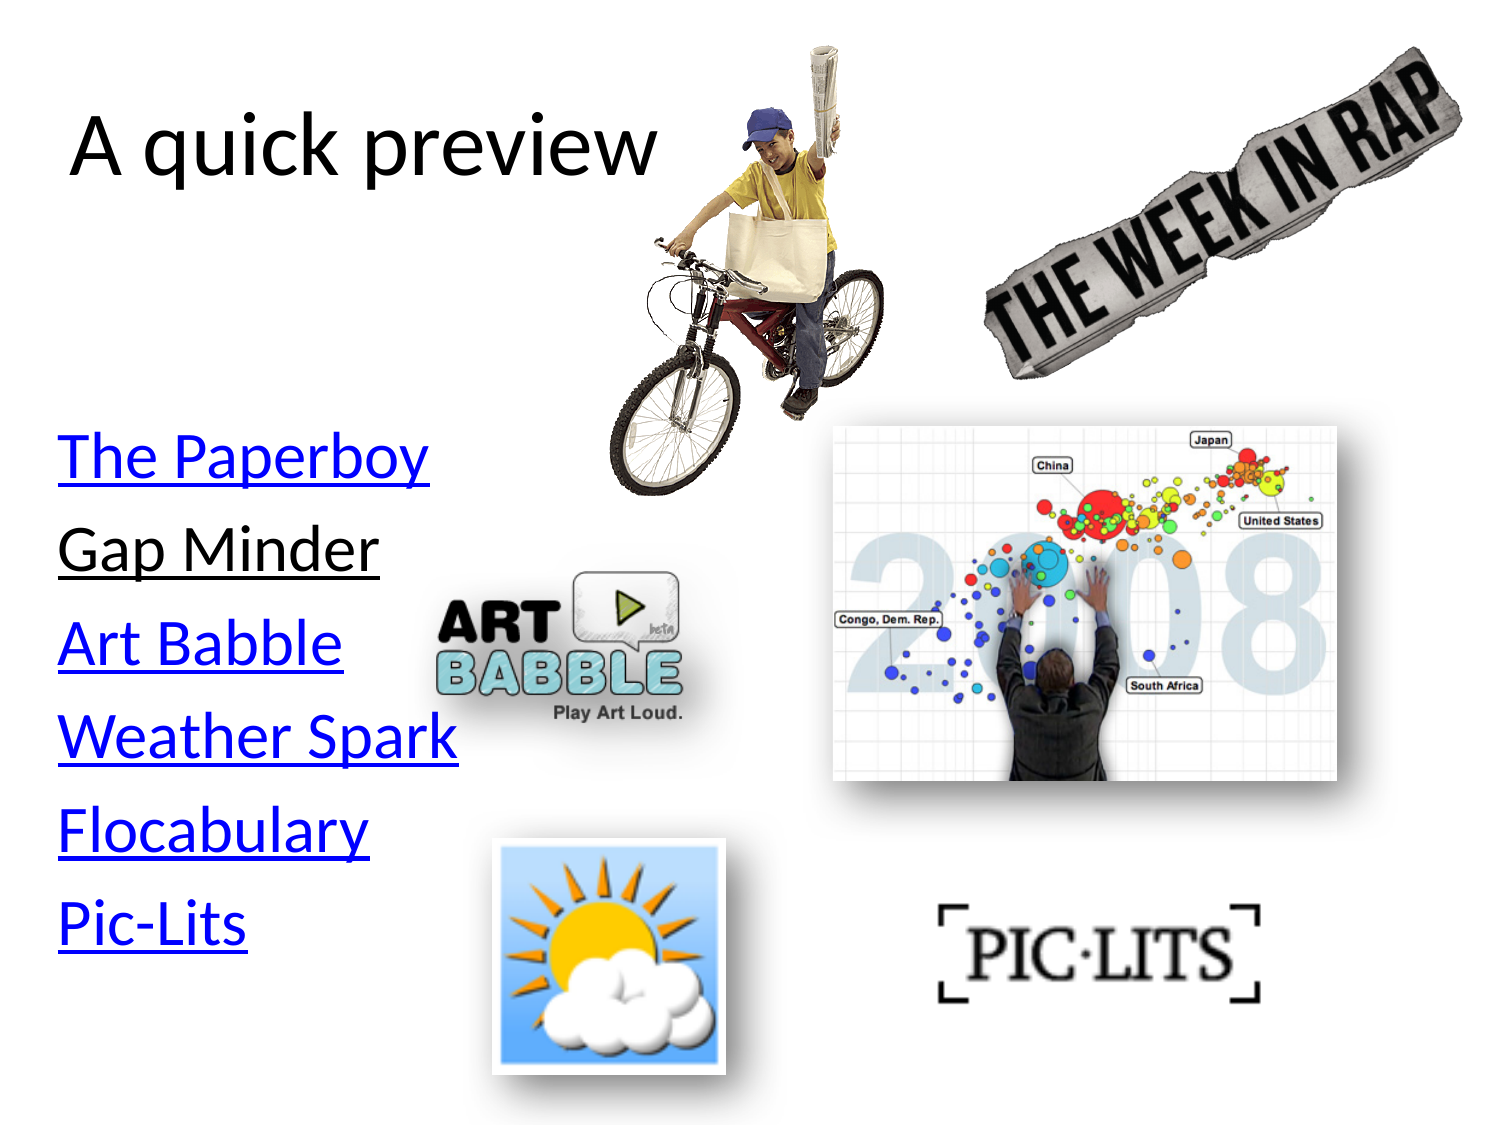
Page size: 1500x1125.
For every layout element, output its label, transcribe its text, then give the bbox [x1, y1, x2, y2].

picture [960, 41, 1482, 390]
picture [435, 554, 784, 743]
picture [609, 44, 1338, 781]
picture [492, 838, 727, 1075]
list The Paperboy Gap Minder Art Babble Weather Spark Flocabulary Pic-Lits [42, 310, 1457, 1054]
picture [930, 894, 1272, 1019]
title A quick preview [0, 45, 607, 233]
